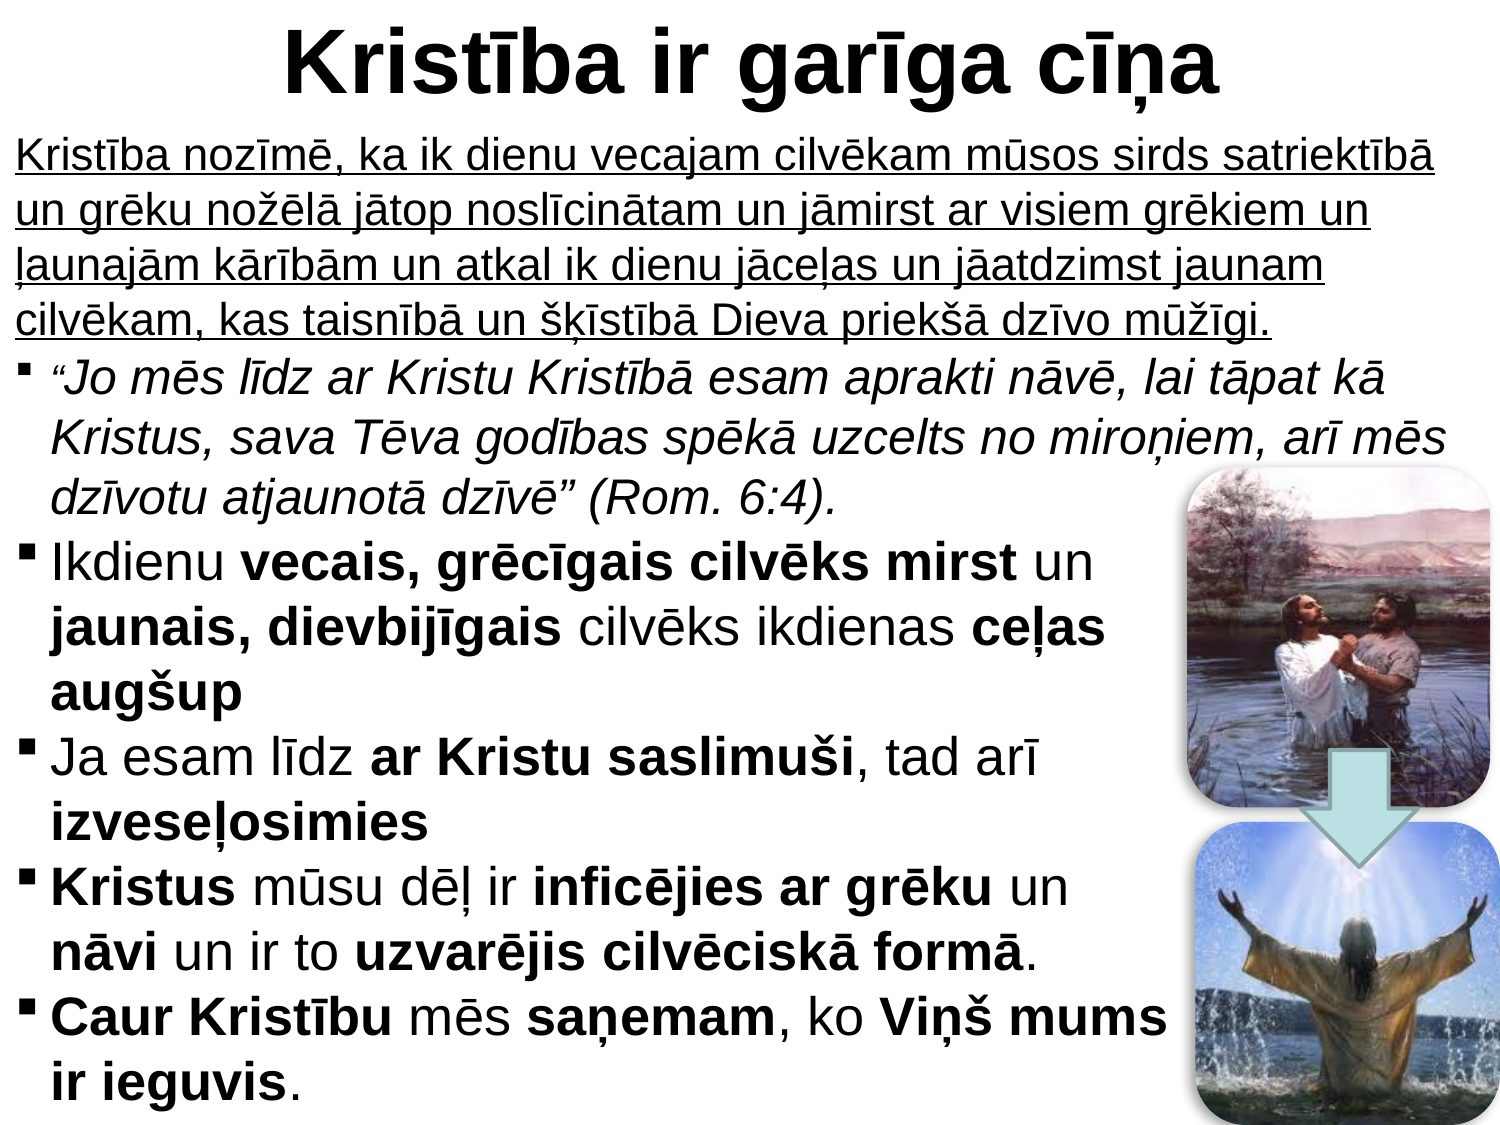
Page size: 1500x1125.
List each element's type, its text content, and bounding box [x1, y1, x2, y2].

text_box Ikdienu vecais, grēcīgais cilvēks mirst un jaunais, dievbijīgais cilvēks ikdienas ceļas augšup Ja esam līdz ar Kristu saslimuši, tad arī izveseļosimies Kristus mūsu dēļ ir inficējies ar grēku un nāvi un ir to uzvarējis cilvēciskā formā. Caur Kristību mēs saņemam, ko Viņš mums ir ieguvis. [0, 519, 1196, 1119]
text_box Kristība nozīmē, ka ik dienu vecajam cilvēkam mūsos sirds satriektībā un grēku nožēlā jātop noslīcinātam un jāmirst ar visiem grēkiem un ļaunajām kārībām un atkal ik dienu jāceļas un jāatdzimst jaunam cilvēkam, kas taisnībā un šķīstībā Dieva priekšā dzīvo mūžīgi. “Jo mēs līdz ar Kristu Kristībā esam aprakti nāvē, lai tāpat kā Kristus, sava Tēva godības spēkā uzcelts no miroņiem, arī mēs dzīvotu atjaunotā dzīvē” (Rom. 6:4). [0, 117, 1500, 532]
text_box [1305, 816, 1414, 820]
picture [1195, 821, 1500, 1125]
picture [1186, 467, 1491, 808]
text_box Kristība ir garīga cīņa [76, 0, 1427, 114]
